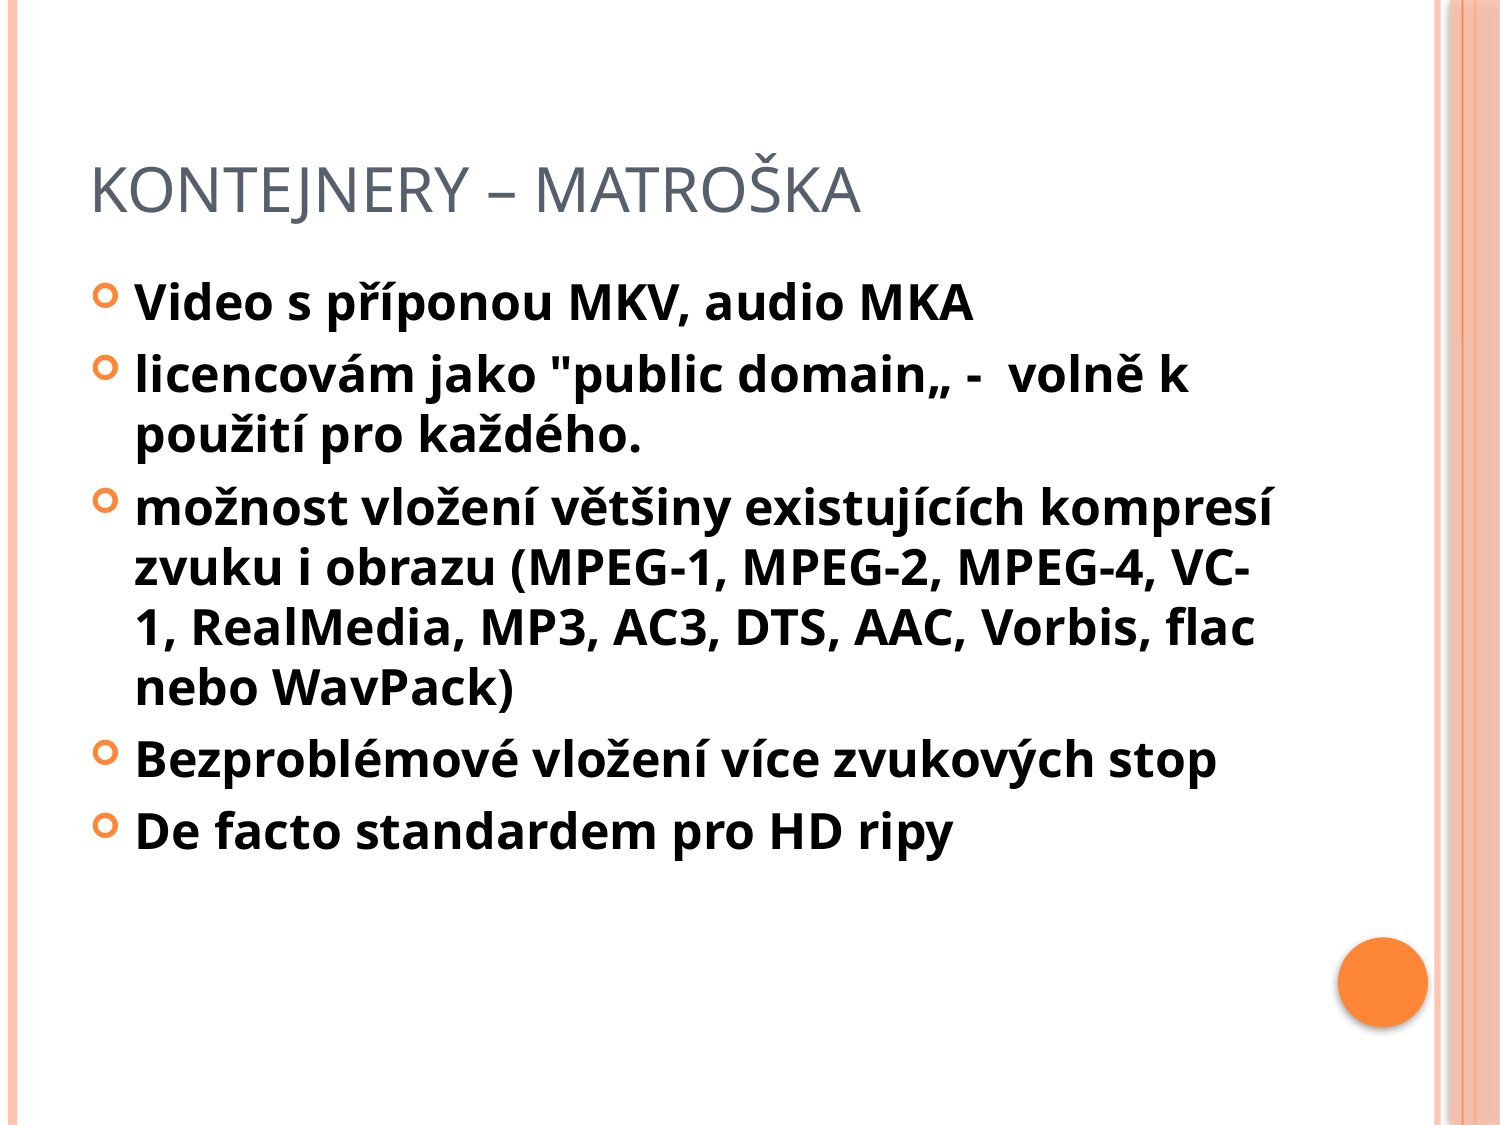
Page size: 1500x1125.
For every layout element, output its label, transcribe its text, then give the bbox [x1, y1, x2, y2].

list Video s příponou MKV, audio MKA licencovám jako "public domain„ - volně k použití pro každého. možnost vložení většiny existujících kompresí zvuku i obrazu (MPEG-1, MPEG-2, MPEG-4, VC-1, RealMedia, MP3, AC3, DTS, AAC, Vorbis, flac nebo WavPack) Bezproblémové vložení více zvukových stop De facto standardem pro HD ripy [75, 262, 1300, 1062]
title Kontejnery – Matroška [75, 45, 1300, 233]
